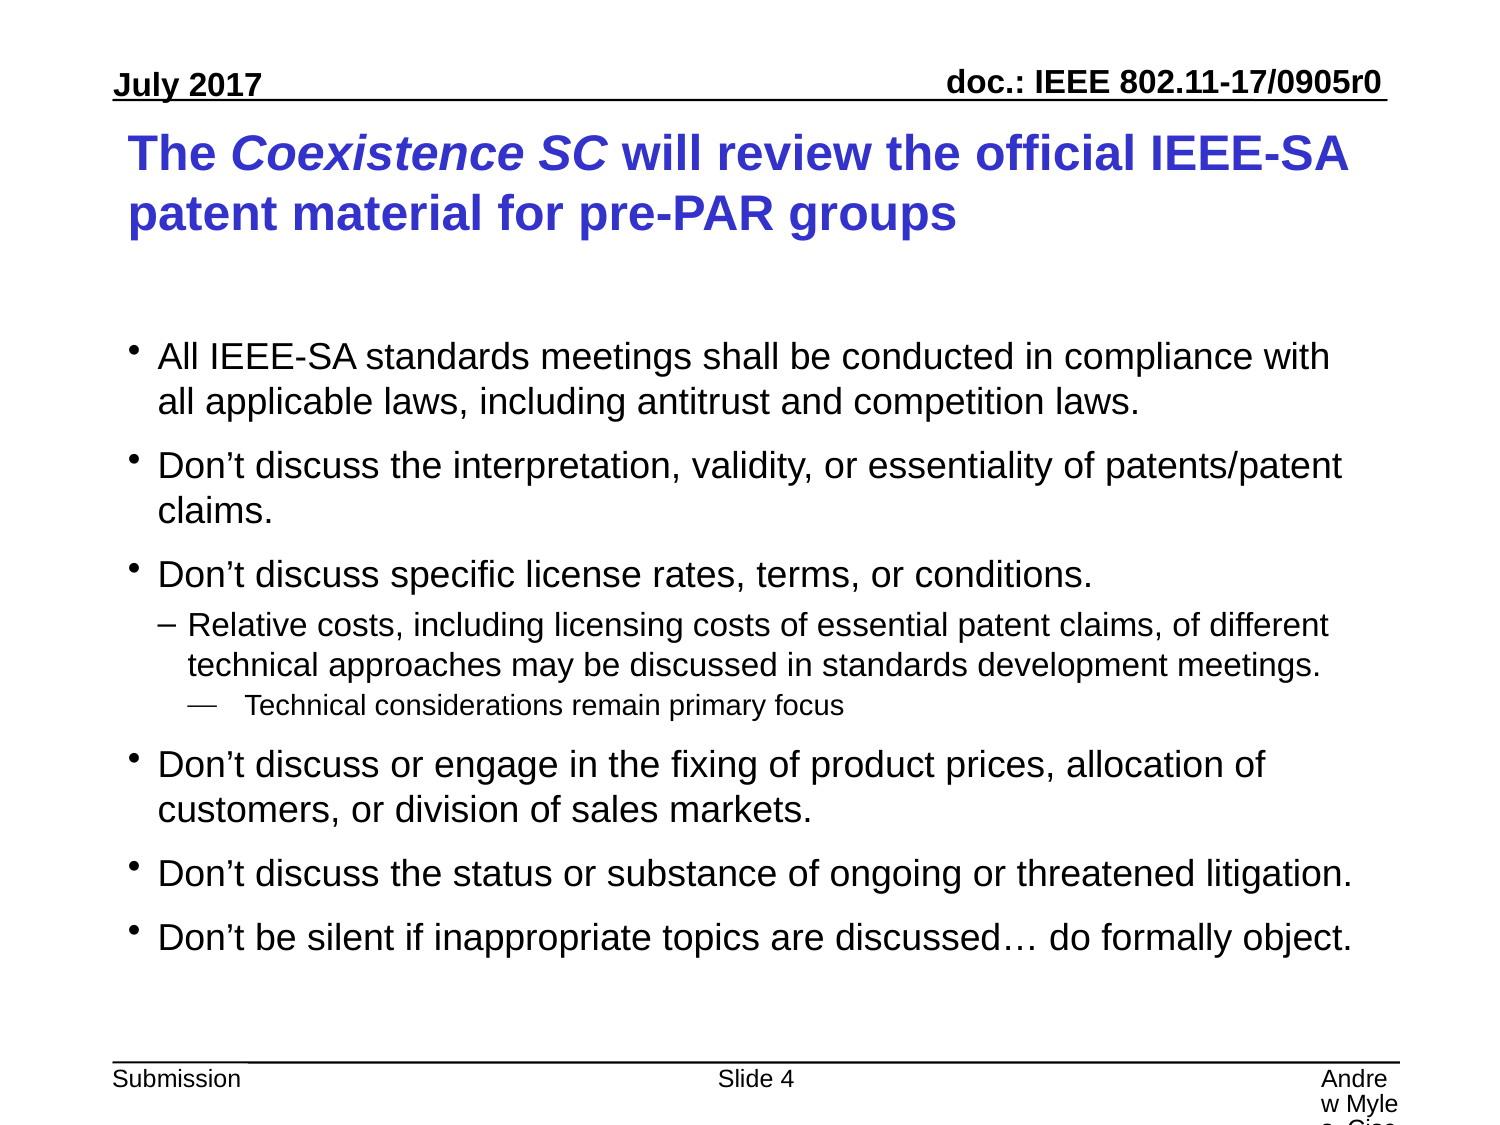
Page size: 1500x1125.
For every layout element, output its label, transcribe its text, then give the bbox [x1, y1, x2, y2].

list All IEEE-SA standards meetings shall be conducted in compliance with all applicable laws, including antitrust and competition laws. Don’t discuss the interpretation, validity, or essentiality of patents/patent claims. Don’t discuss specific license rates, terms, or conditions. Relative costs, including licensing costs of essential patent claims, of different technical approaches may be discussed in standards development meetings. Technical considerations remain primary focus Don’t discuss or engage in the fixing of product prices, allocation of customers, or division of sales markets. Don’t discuss the status or substance of ongoing or threatened litigation. Don’t be silent if inappropriate topics are discussed… do formally object. [112, 324, 1388, 1000]
title The Coexistence SC will review the official IEEE-SA patent material for pre-PAR groups [112, 112, 1388, 288]
slide_number Slide 4 [709, 1061, 803, 1093]
footer Andrew Myles, Cisco [1320, 1061, 1402, 1093]
